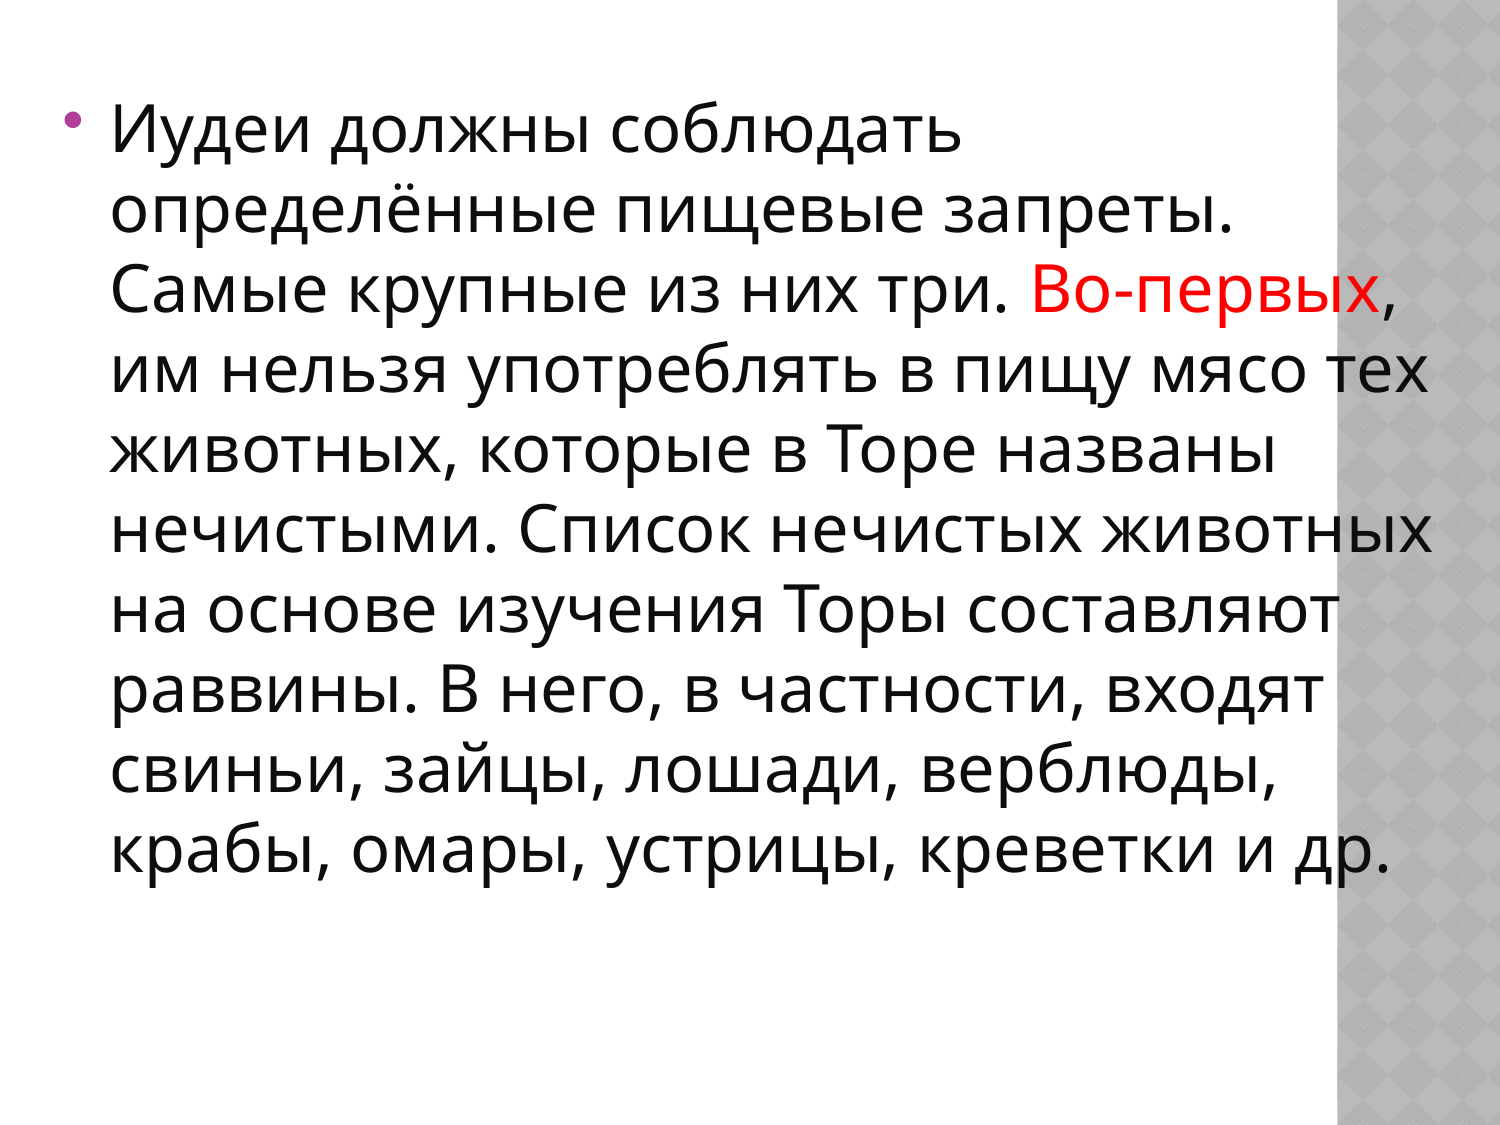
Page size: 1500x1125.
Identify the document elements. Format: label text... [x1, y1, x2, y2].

list Иудеи должны соблюдать определённые пищевые запреты. Самые крупные из них три. Во-первых, им нельзя употреблять в пищу мясо тех животных, которые в Торе названы нечистыми. Список нечистых животных на основе изучения Торы составляют раввины. В него, в частности, входят свиньи, зайцы, лошади, верблюды, крабы, омары, устрицы, креветки и др. [50, 78, 1475, 998]
